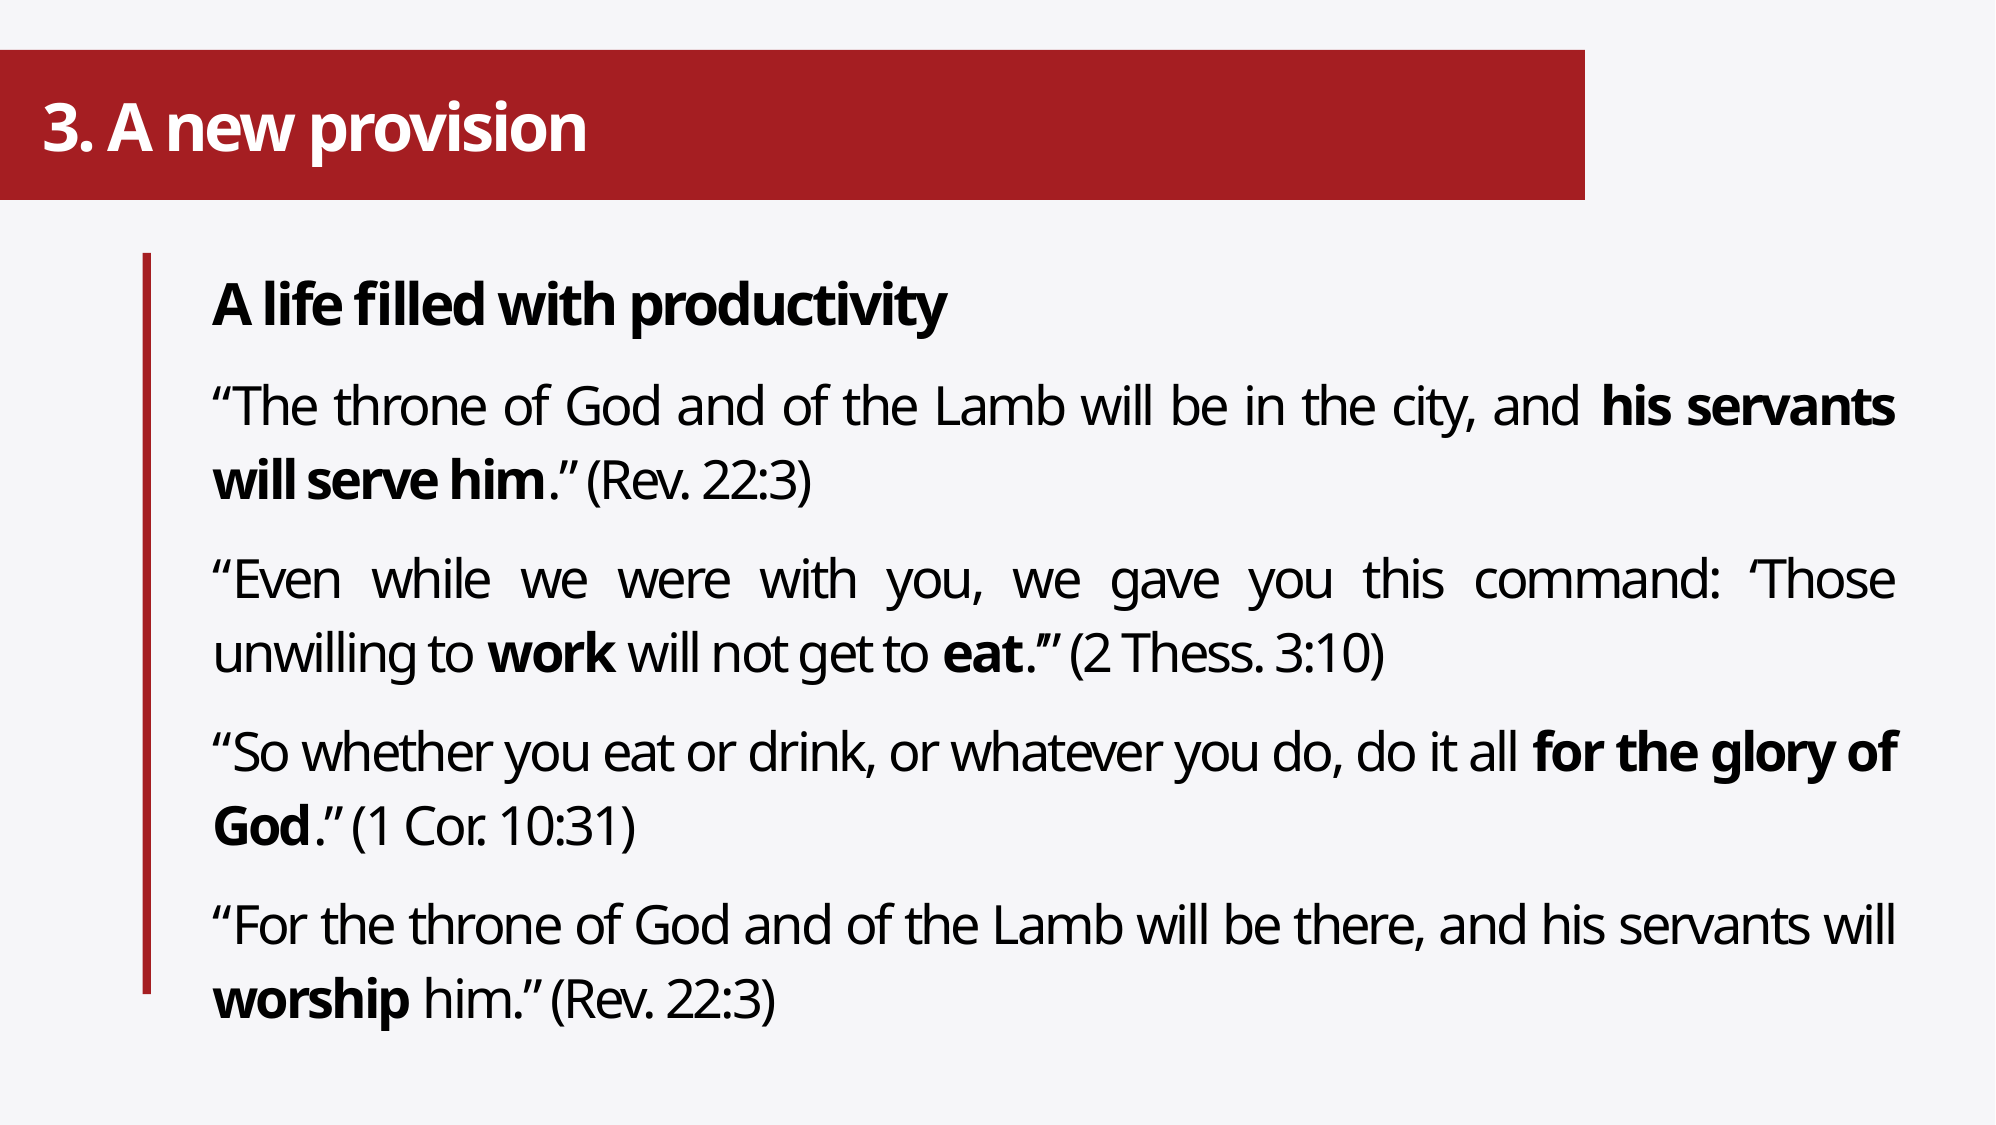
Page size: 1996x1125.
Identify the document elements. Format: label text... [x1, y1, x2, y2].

title 3. A new provision [26, 62, 1823, 188]
subtitle A life filled with productivity “The throne of God and of the Lamb will be in the city, and his servants will serve him.” (Rev. 22:3) “Even while we were with you, we gave you this command: ‘Those unwilling to work will not get to eat.’” (2 Thess. 3:10) “So whether you eat or drink, or whatever you do, do it all for the glory of God.” (1 Cor. 10:31) “For the throne of God and of the Lamb will be there, and his servants will worship him.” (Rev. 22:3) [197, 249, 1910, 1000]
